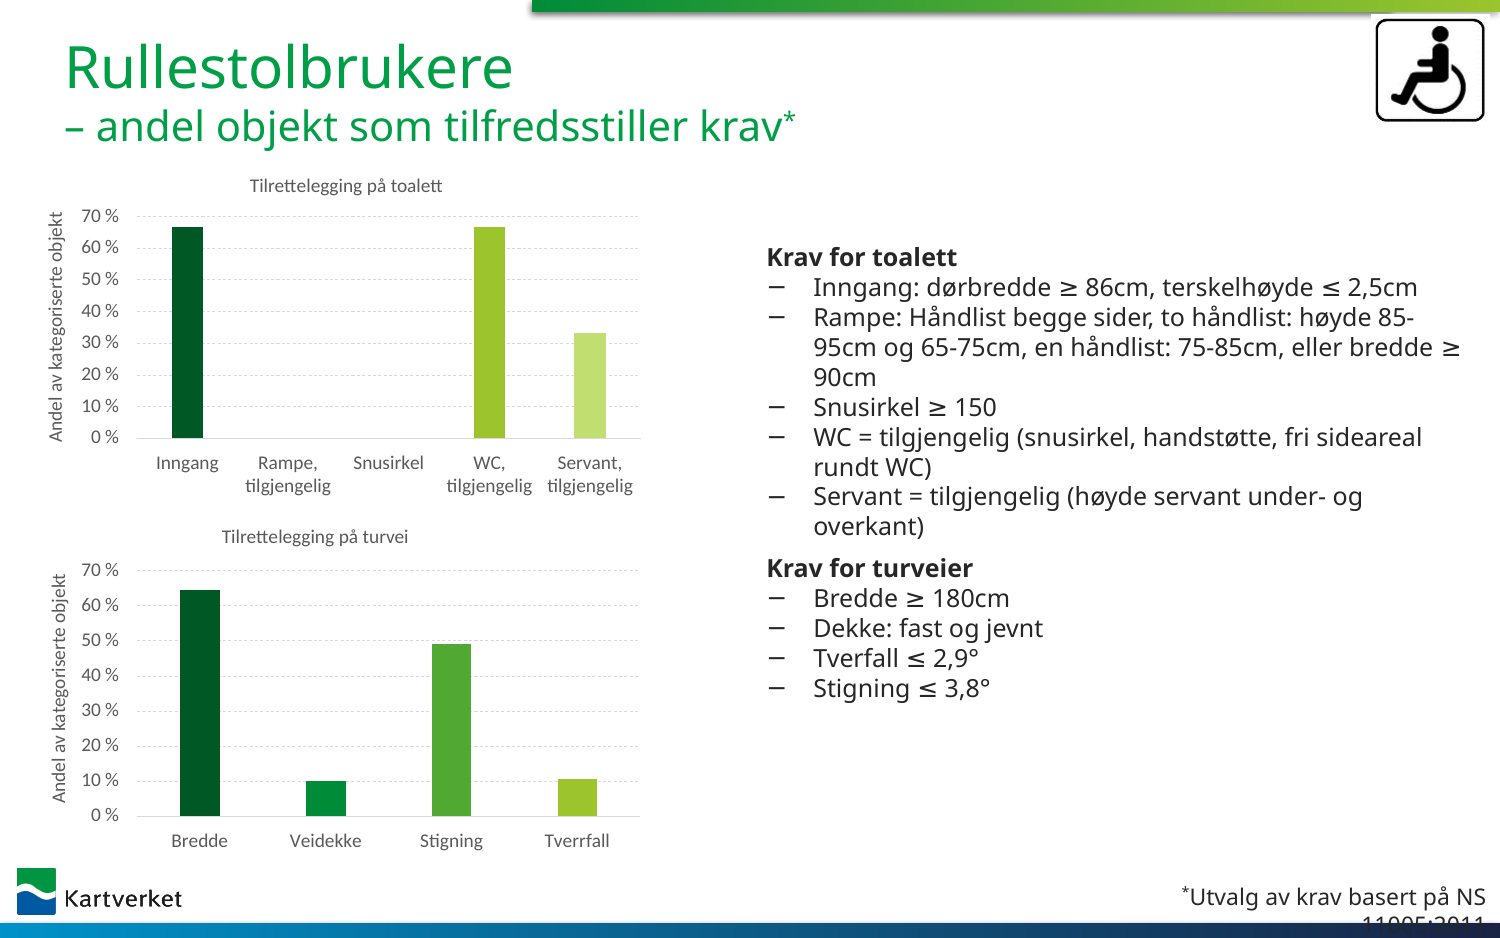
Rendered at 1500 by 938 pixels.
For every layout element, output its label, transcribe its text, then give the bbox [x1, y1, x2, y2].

text_box *Utvalg av krav basert på NS 11005:2011 [1068, 873, 1500, 938]
text_box Krav for toalett Inngang: dørbredde ≥ 86cm, terskelhøyde ≤ 2,5cm Rampe: Håndlist begge sider, to håndlist: høyde 85-95cm og 65-75cm, en håndlist: 75-85cm, eller bredde ≥ 90cm Snusirkel ≥ 150 WC = tilgjengelig (snusirkel, handstøtte, fri sideareal rundt WC) Servant = tilgjengelig (høyde servant under- og overkant) [751, 234, 1483, 545]
text_box Rullestolbrukere – andel objekt som tilfredsstiller krav* [49, 14, 1431, 158]
picture [1371, 13, 1491, 127]
picture [41, 166, 652, 505]
picture [41, 520, 652, 859]
text_box Krav for turveier Bredde ≥ 180cm Dekke: fast og jevnt Tverfall ≤ 2,9° Stigning ≤ 3,8° [751, 545, 1483, 710]
